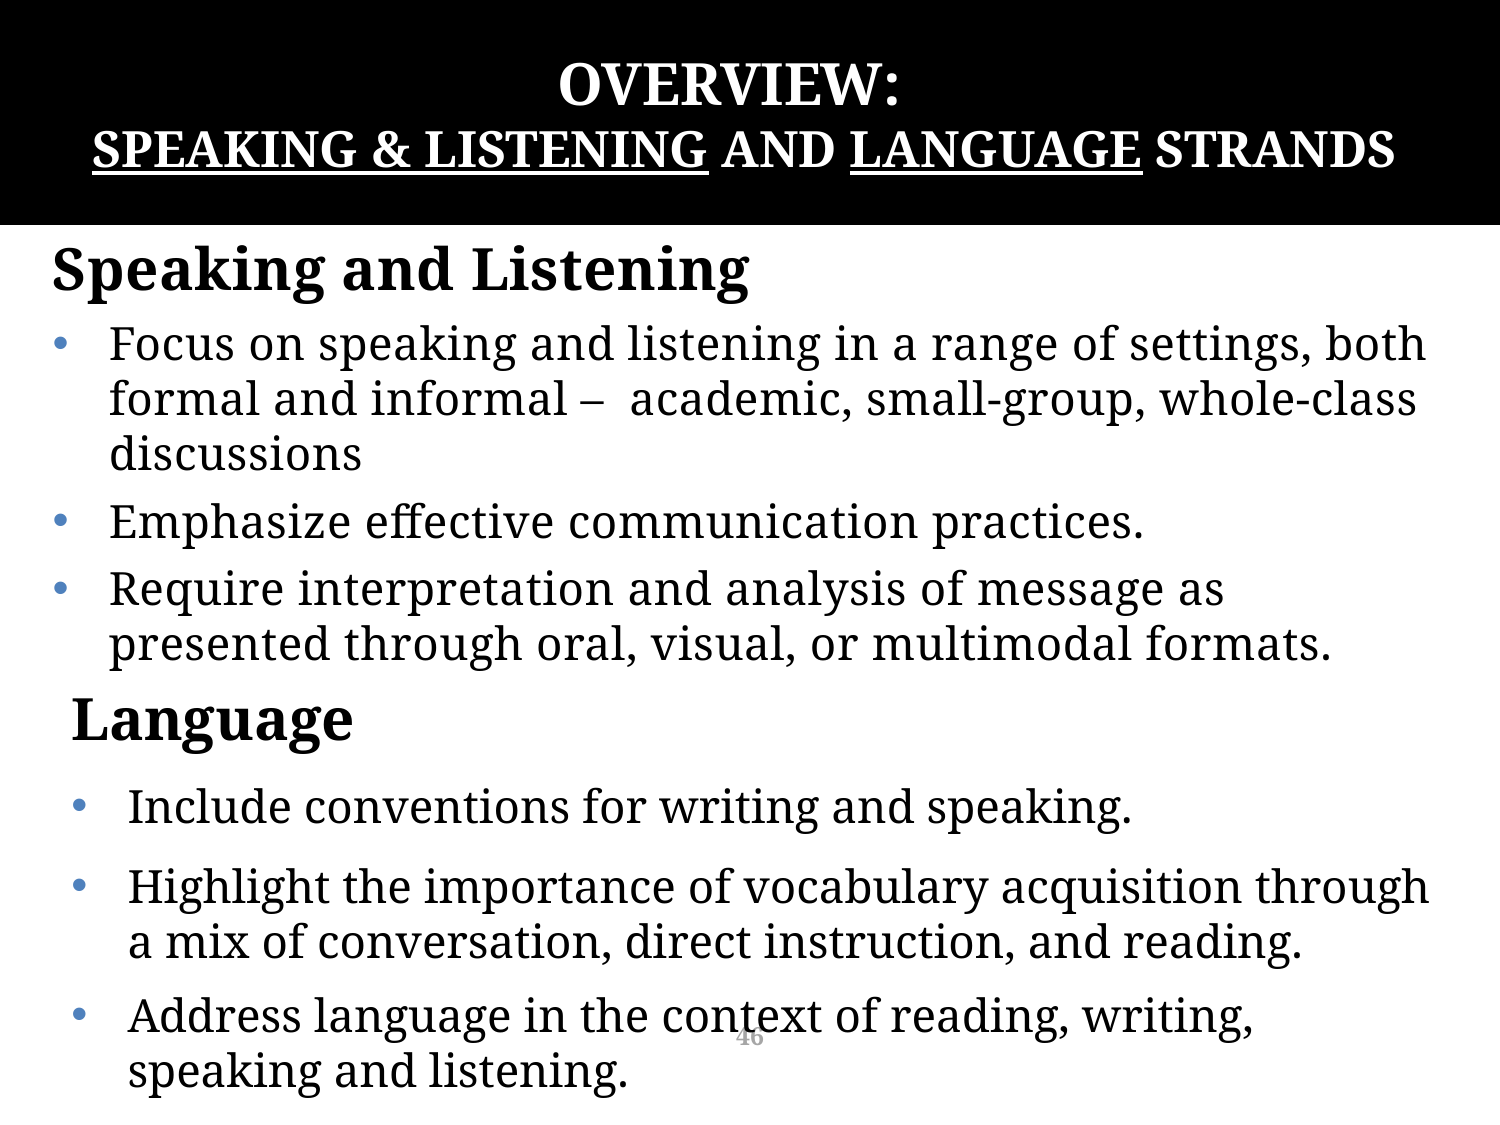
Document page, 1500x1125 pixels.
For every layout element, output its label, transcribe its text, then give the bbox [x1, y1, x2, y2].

title Overview: Speaking & Listening and Language Strands [0, 0, 1500, 231]
list Speaking and Listening Focus on speaking and listening in a range of settings, both formal and informal – academic, small-group, whole-class discussions Emphasize effective communication practices. Require interpretation and analysis of message as presented through oral, visual, or multimodal formats. Language Include conventions for writing and speaking. Highlight the importance of vocabulary acquisition through a mix of conversation, direct instruction, and reading. Address language in the context of reading, writing, speaking and listening. Media and Technology are integrated throughout the standards. [37, 224, 1475, 1088]
